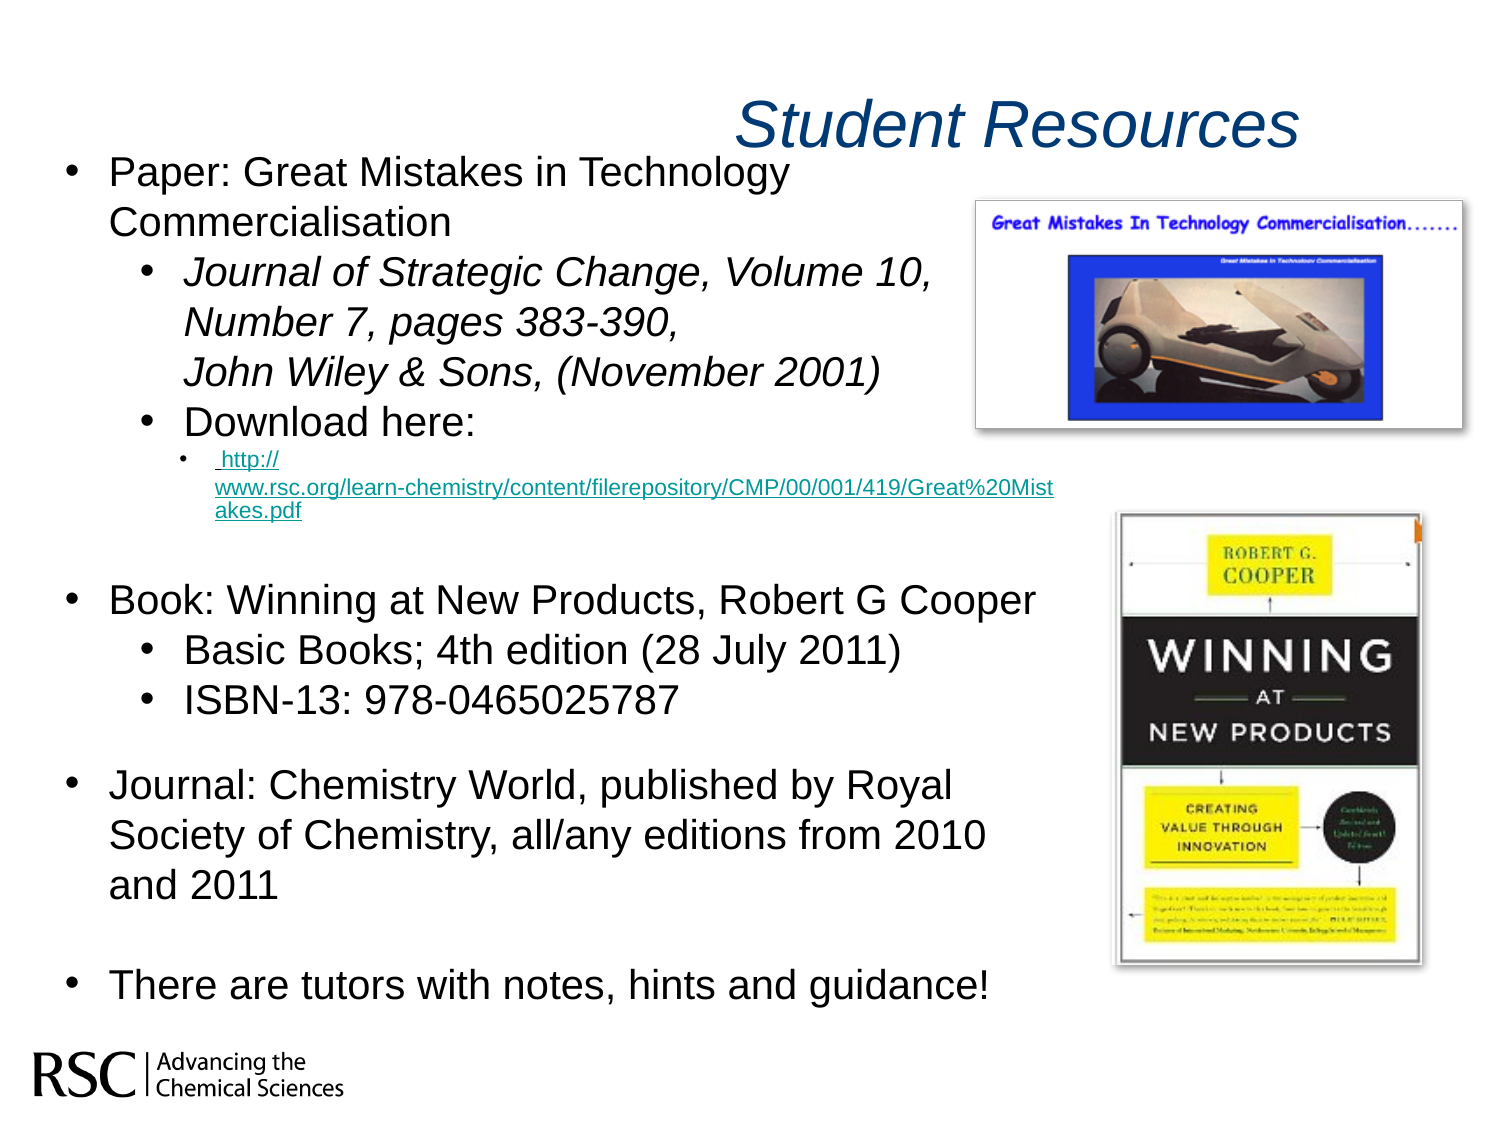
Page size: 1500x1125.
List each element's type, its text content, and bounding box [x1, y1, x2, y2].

picture [1112, 512, 1422, 965]
title Student Resources [0, 24, 1345, 176]
picture [974, 199, 1463, 429]
text_box Journal: Chemistry World, published by Royal Society of Chemistry, all/any editions from 2010 and 2011 There are tutors with notes, hints and guidance! [50, 750, 1050, 1075]
text_box Paper: Great Mistakes in Technology Commercialisation Journal of Strategic Change, Volume 10, Number 7, pages 383-390, John Wiley & Sons, (November 2001) Download here: http://www.rsc.org/learn-chemistry/content/filerepository/CMP/00/001/419/Great%20Mistakes.pdf Book: Winning at New Products, Robert G Cooper Basic Books; 4th edition (28 July 2011) ISBN-13: 978-0465025787 [50, 176, 1075, 758]
